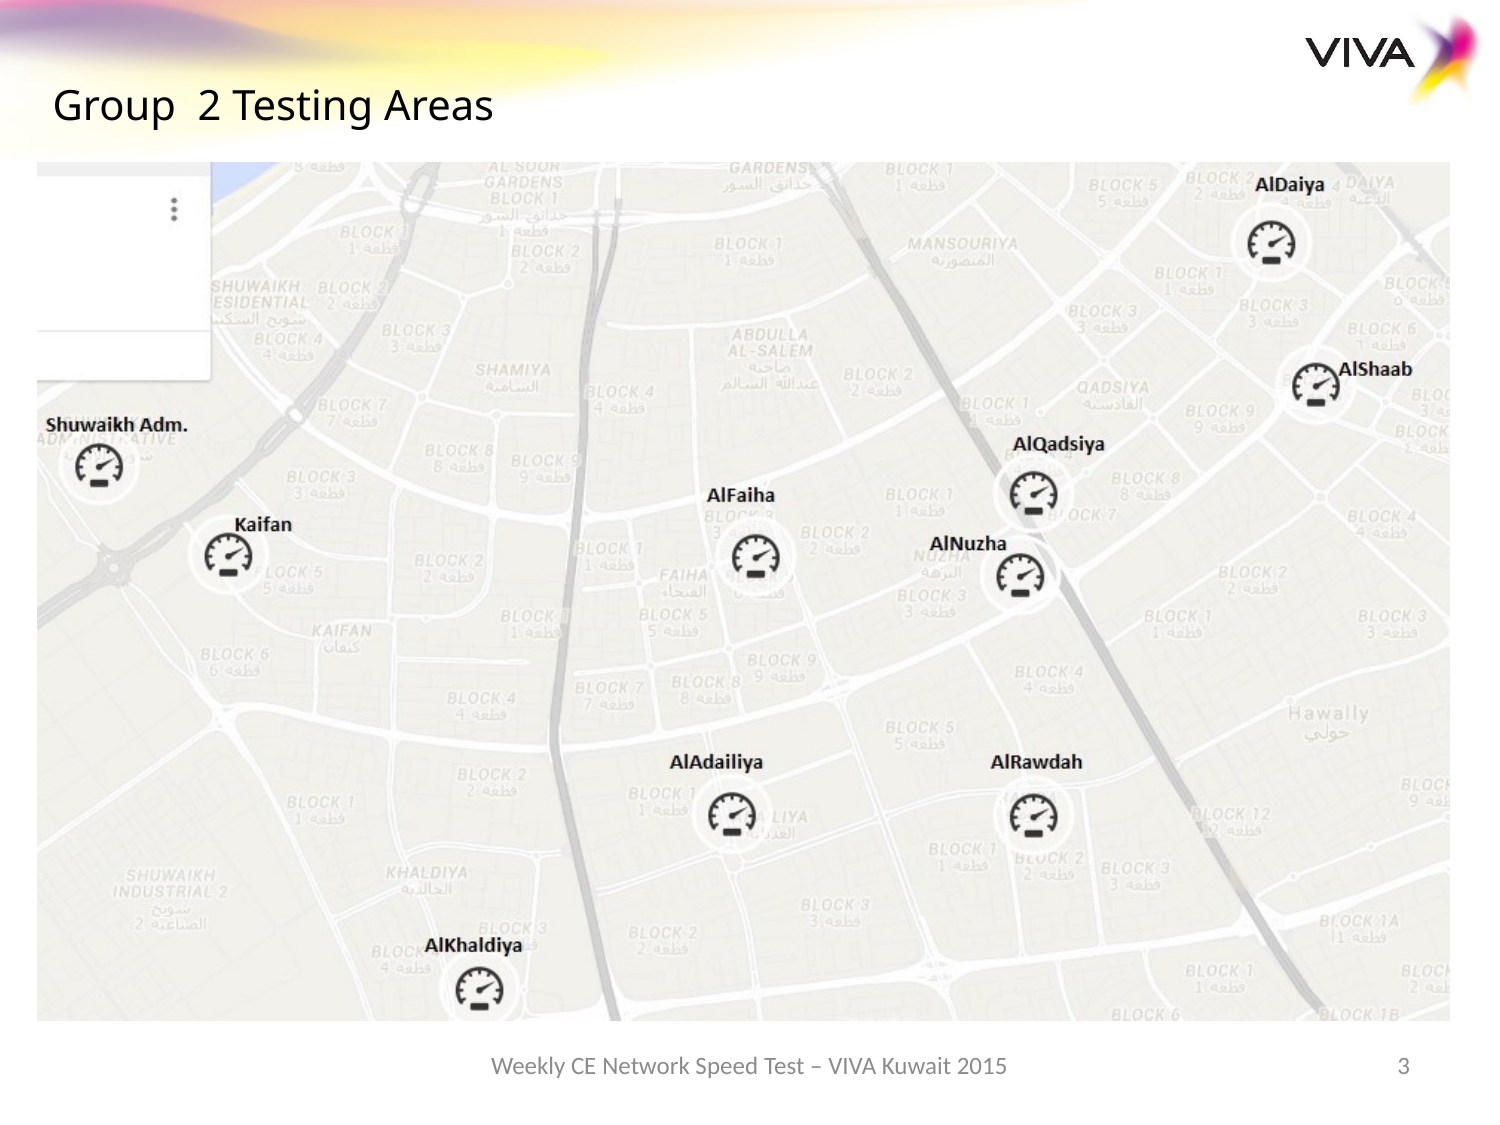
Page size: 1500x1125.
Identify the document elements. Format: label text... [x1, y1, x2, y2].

text_box Group 2 Testing Areas [37, 24, 1278, 161]
text_box Weekly CE Network Speed Test – VIVA Kuwait 2015 [205, 1042, 1074, 1103]
picture [0, 0, 1089, 160]
picture [37, 162, 1451, 1021]
picture [1300, 12, 1485, 105]
text_box 3 [1074, 1042, 1425, 1103]
